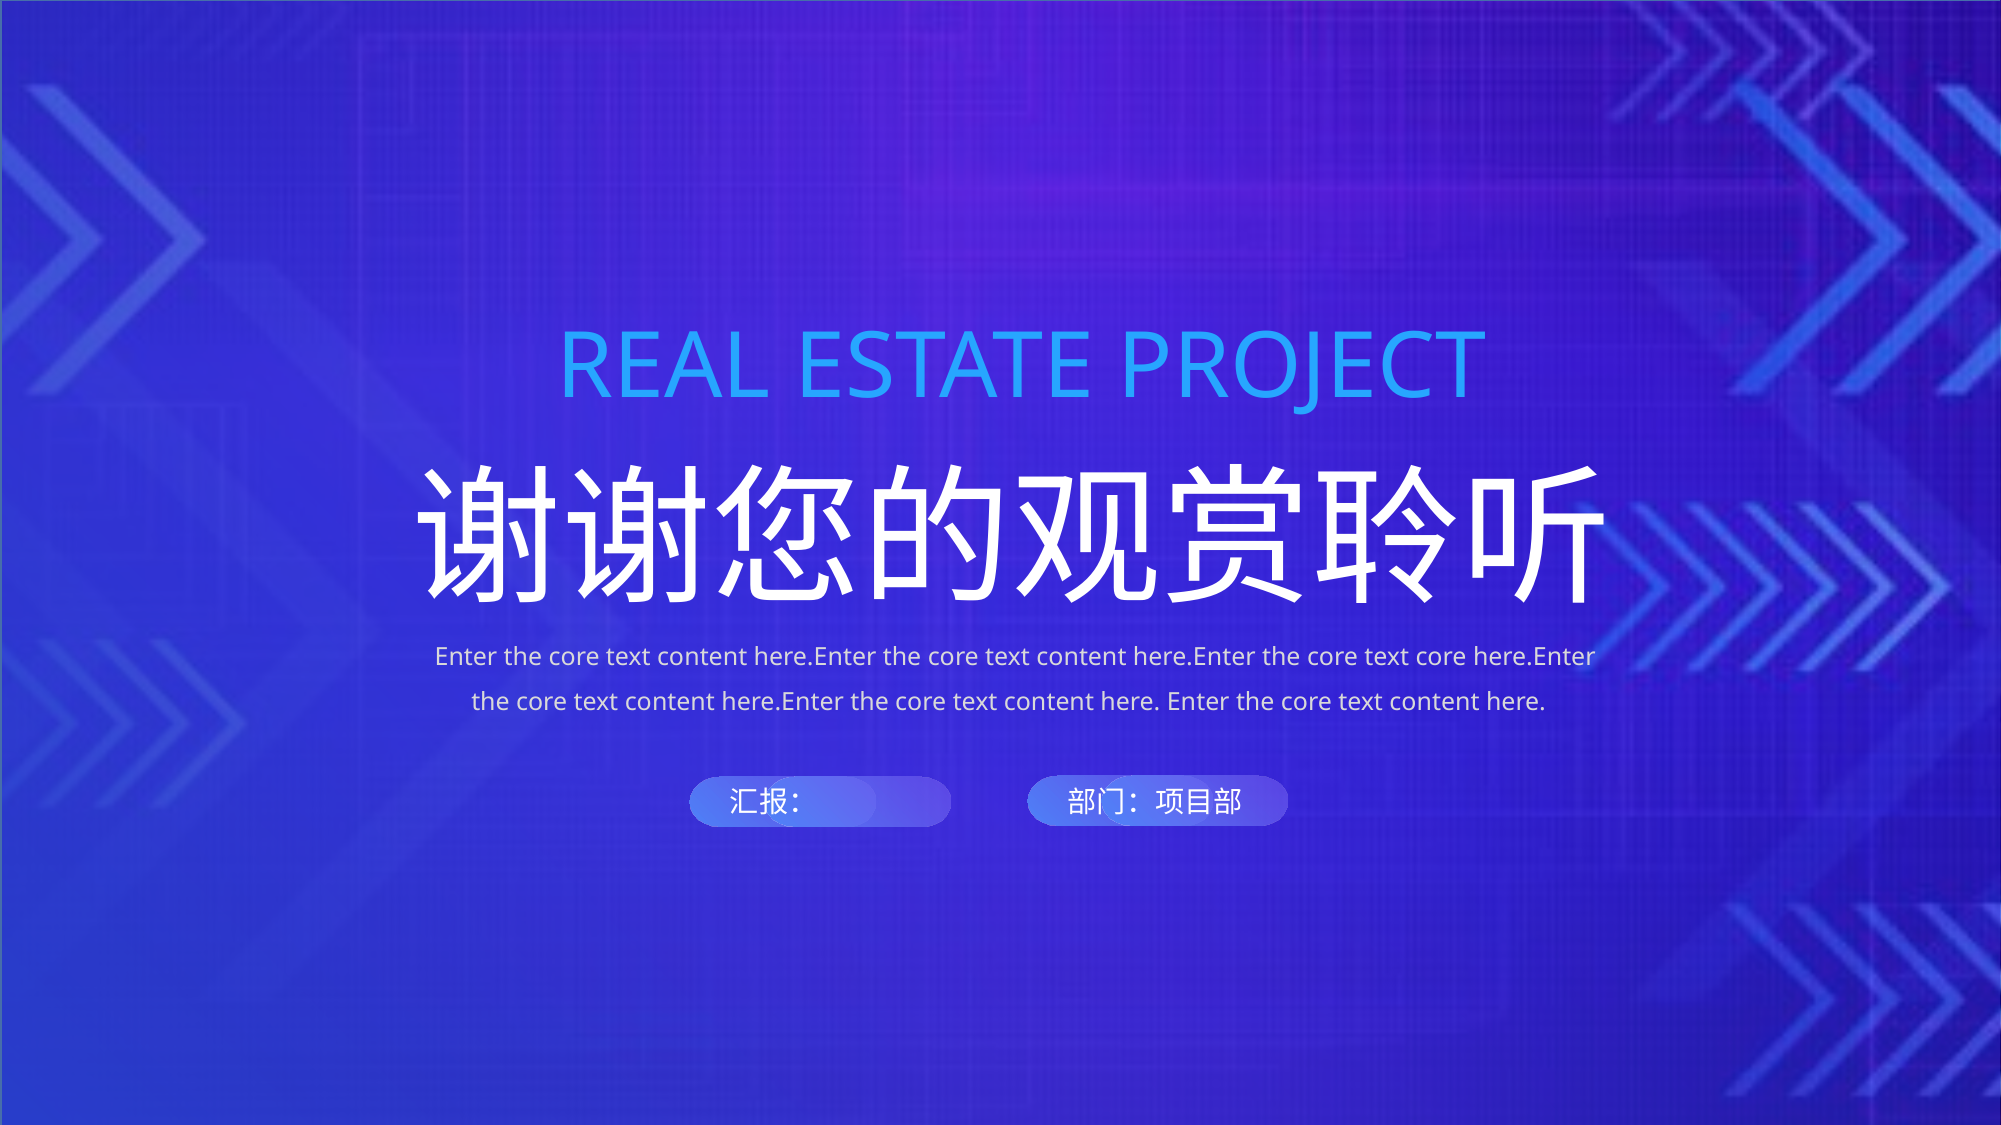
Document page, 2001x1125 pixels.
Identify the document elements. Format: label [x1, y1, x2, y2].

picture [0, 0, 2001, 1125]
text_box [288, 298, 1736, 827]
